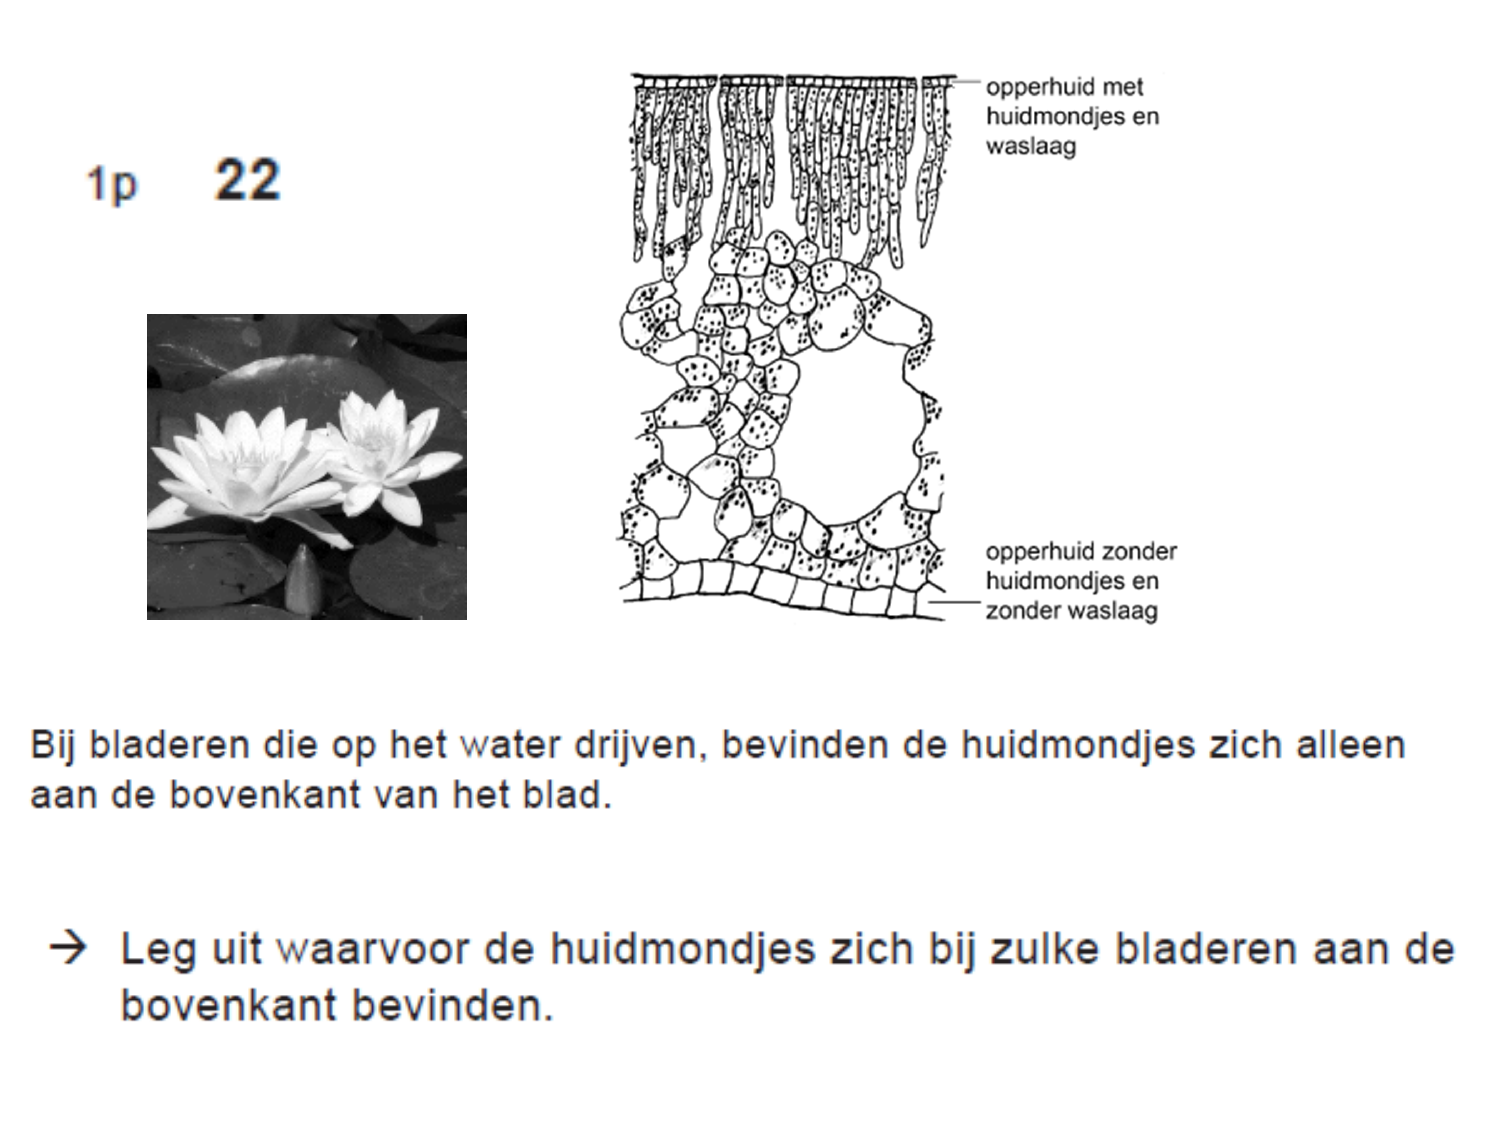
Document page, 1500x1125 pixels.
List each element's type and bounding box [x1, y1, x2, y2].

picture [17, 703, 1416, 826]
picture [41, 925, 1461, 1037]
picture [596, 24, 1232, 659]
picture [64, 125, 319, 221]
picture [147, 314, 467, 621]
